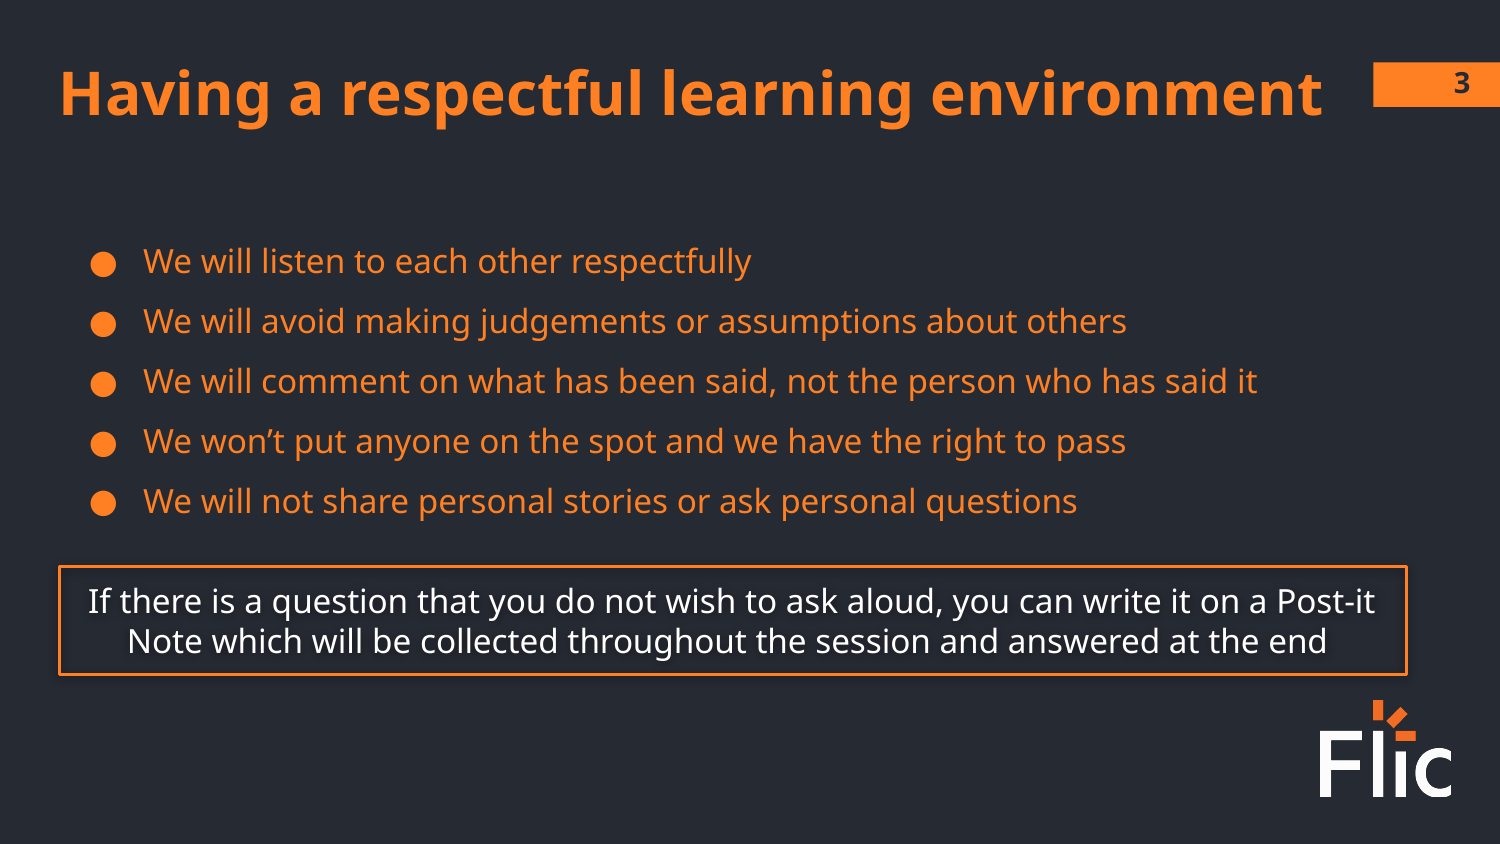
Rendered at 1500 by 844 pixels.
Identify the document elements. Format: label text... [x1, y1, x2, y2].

slide_number ‹#› [1423, 66, 1500, 104]
text_box If there is a question that you do not wish to ask aloud, you can write it on a Post-it Note which will be collected throughout the session and answered at the end [59, 566, 1407, 675]
text_box We will listen to each other respectfully We will avoid making judgements or assumptions about others We will comment on what has been said, not the person who has said it We won’t put anyone on the spot and we have the right to pass We will not share personal stories or ask personal questions [53, 205, 1307, 536]
text_box Having a respectful learning environment [59, 44, 1377, 173]
picture [1320, 700, 1451, 797]
